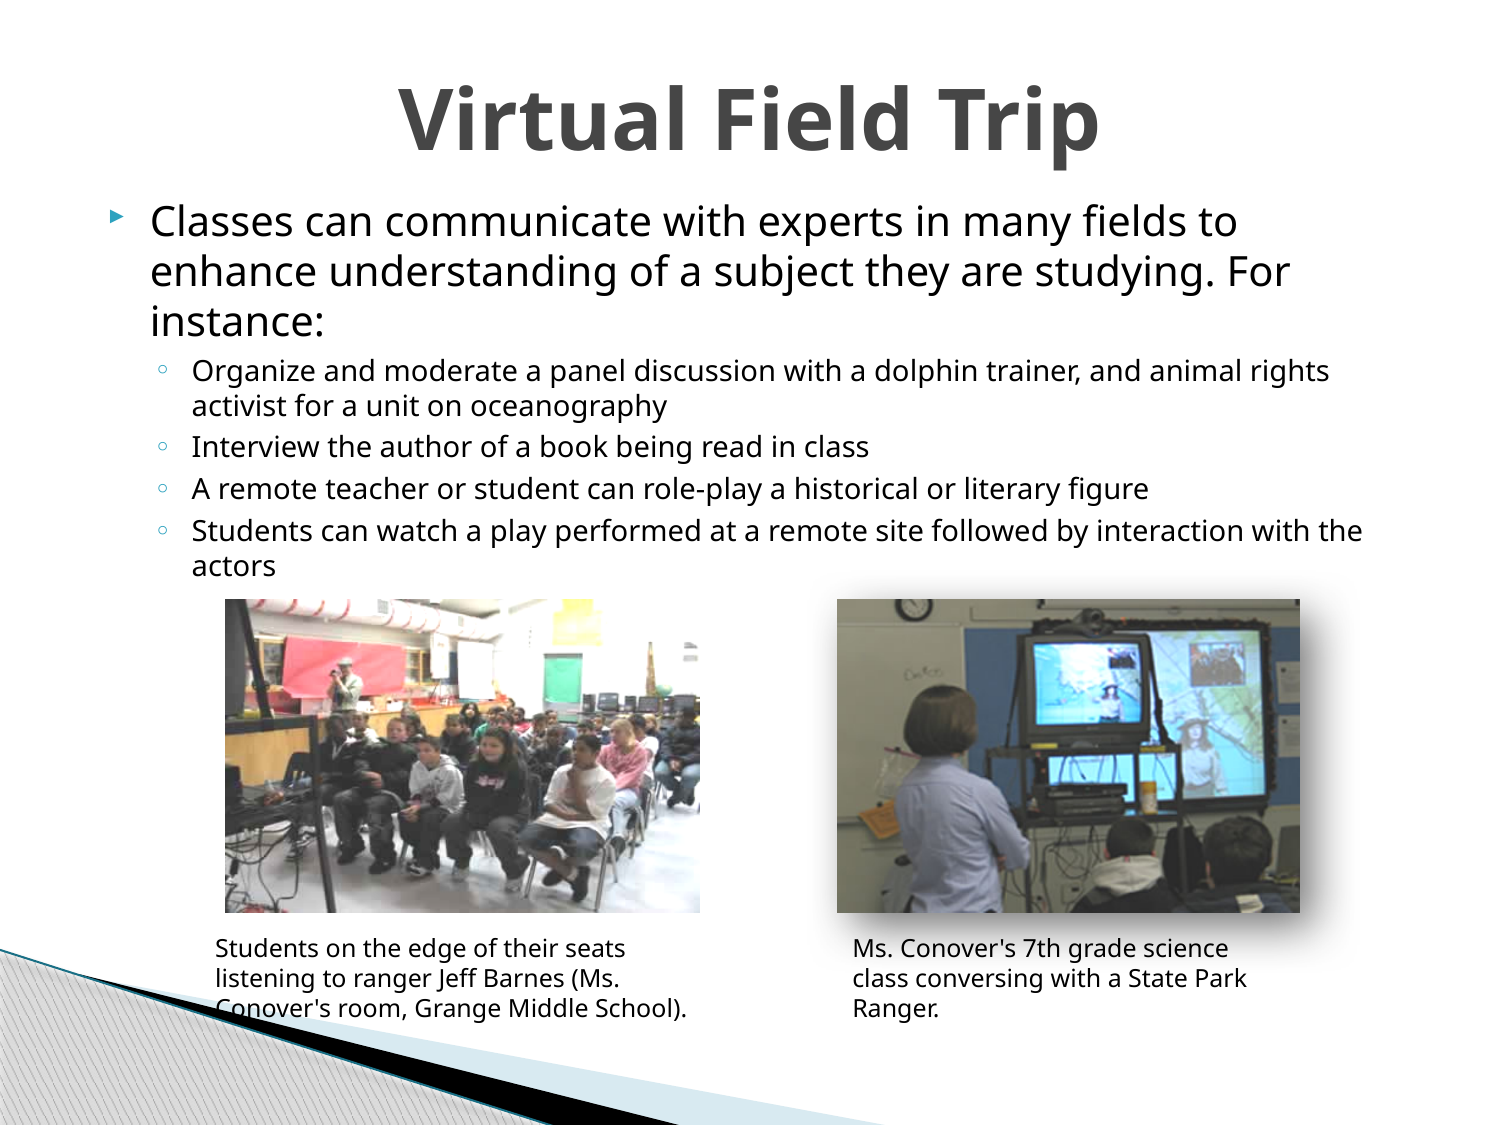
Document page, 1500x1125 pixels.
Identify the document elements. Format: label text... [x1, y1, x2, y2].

title Virtual Field Trip [75, 45, 1425, 188]
list Classes can communicate with experts in many fields to enhance understanding of a subject they are studying. For instance: Organize and moderate a panel discussion with a dolphin trainer, and animal rights activist for a unit on oceanography Interview the author of a book being read in class A remote teacher or student can role-play a historical or literary figure Students can watch a play performed at a remote site followed by interaction with the actors [75, 188, 1425, 986]
picture [224, 599, 701, 913]
text_box Ms. Conover's 7th grade science class conversing with a State Park Ranger. [837, 924, 1300, 1030]
text_box Students on the edge of their seats listening to ranger Jeff Barnes (Ms. Conover's room, Grange Middle School). [187, 924, 725, 1030]
picture [837, 599, 1300, 913]
